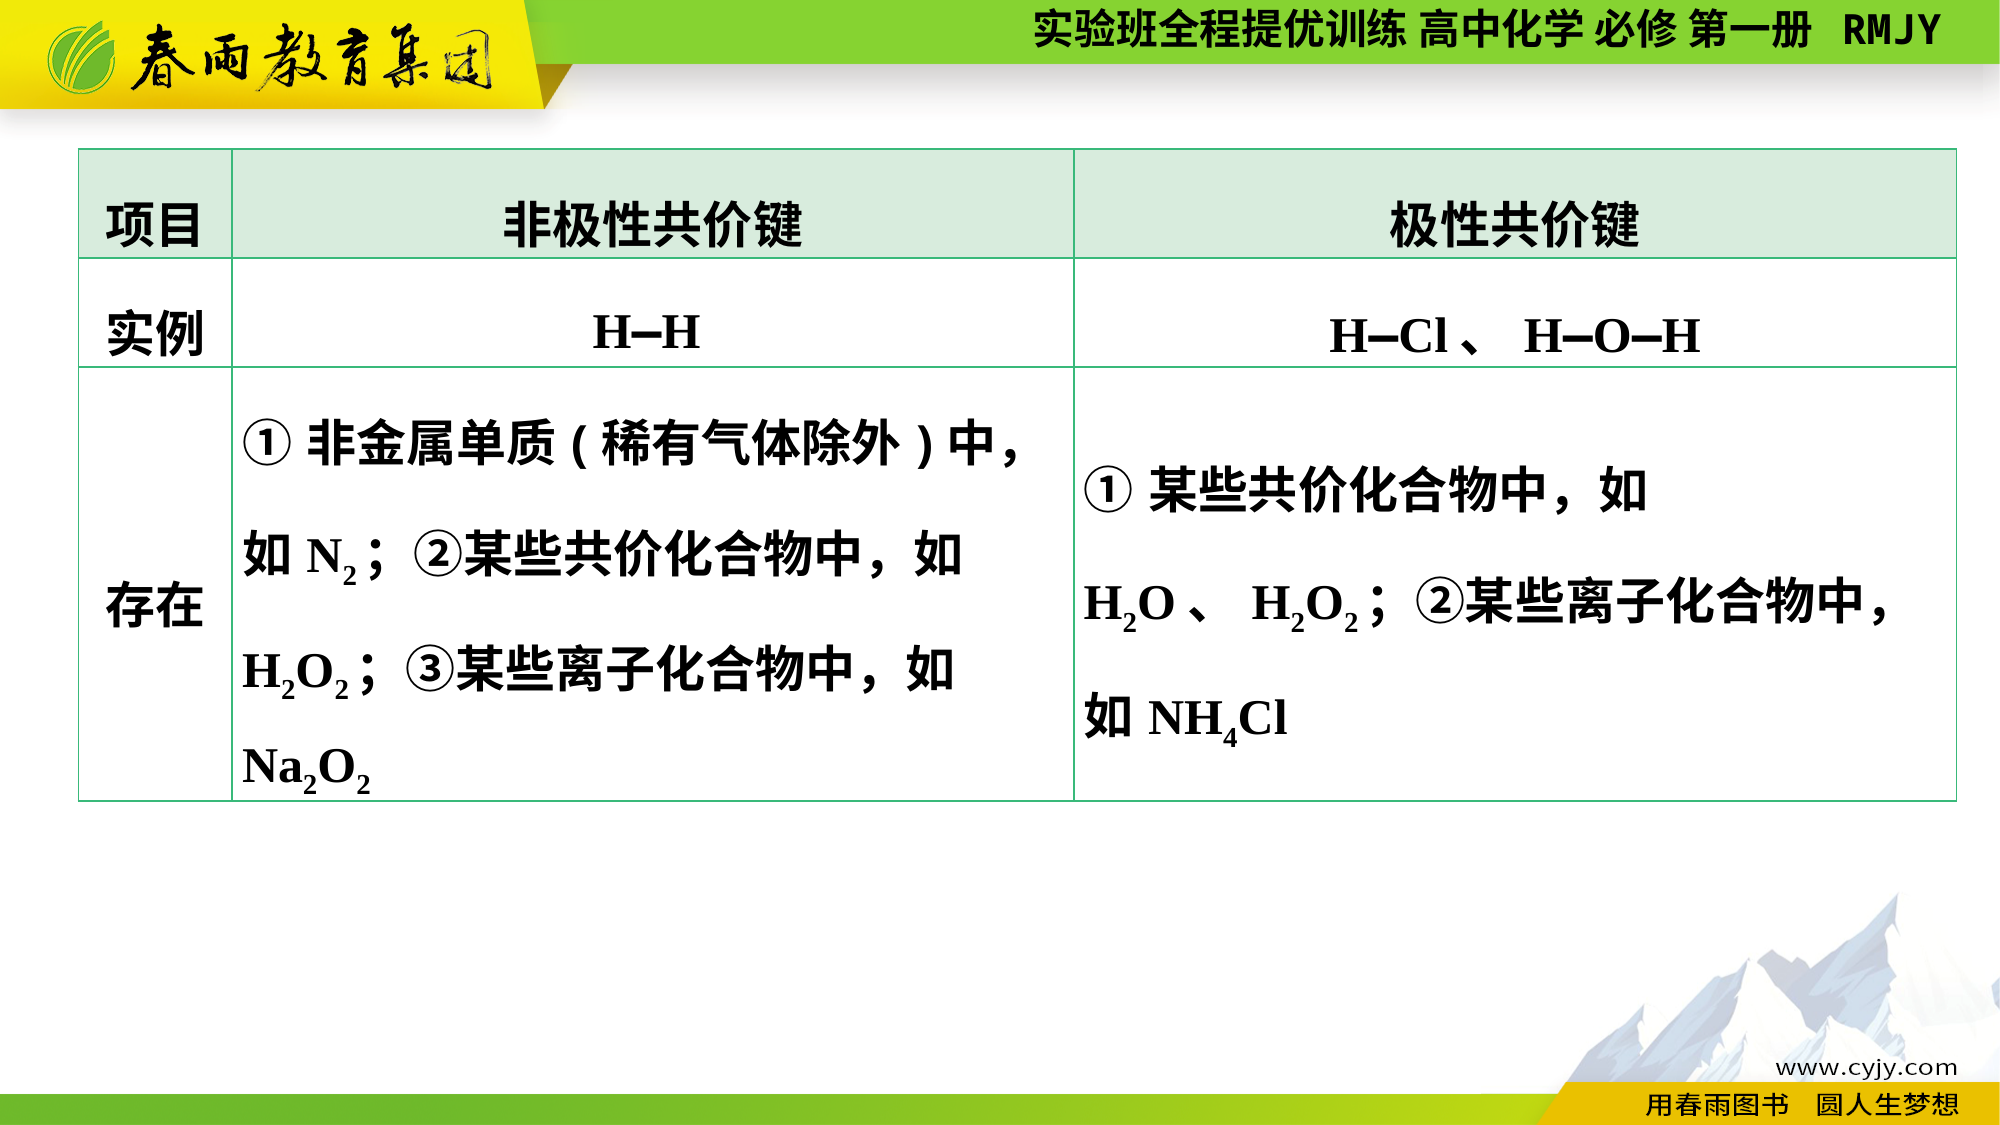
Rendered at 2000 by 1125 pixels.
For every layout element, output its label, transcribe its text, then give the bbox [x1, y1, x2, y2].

table_cell ①某些共价化合物中，如H2O、H2O2；②某些离子化合物中，如NH4Cl [1075, 368, 1956, 800]
table_cell H—Cl、H—O—H [1075, 259, 1956, 366]
table_header 极性共价键 [1075, 150, 1956, 257]
table_header 非极性共价键 [233, 150, 1073, 257]
table_cell ①非金属单质(稀有气体除外)中，如N2；②某些共价化合物中，如H2O2；③某些离子化合物中，如Na2O2 [233, 368, 1073, 800]
table_cell H—H [233, 259, 1073, 366]
table_header 项目 [79, 150, 231, 257]
table_cell 存在 [79, 368, 231, 800]
picture [0, 0, 2000, 1125]
table_cell 实例 [79, 259, 231, 366]
